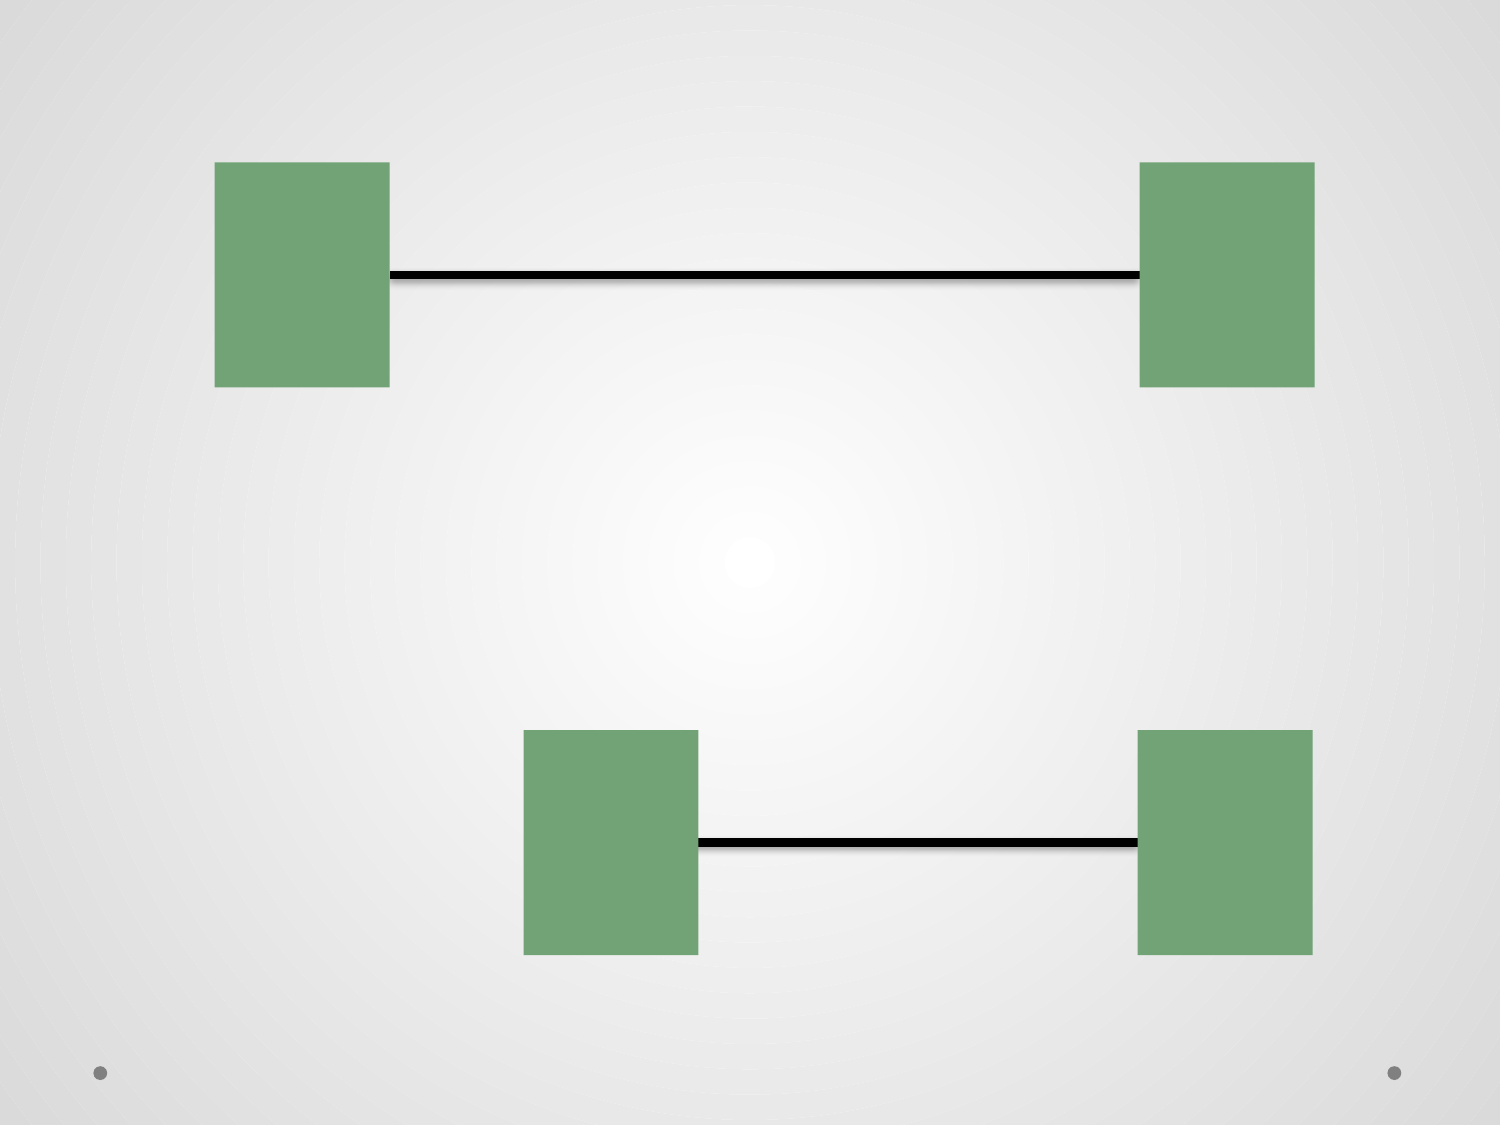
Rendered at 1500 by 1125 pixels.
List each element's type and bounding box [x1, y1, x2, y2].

text_box [1137, 160, 1317, 390]
text_box [212, 160, 392, 390]
text_box [1135, 728, 1315, 957]
text_box [521, 728, 701, 957]
